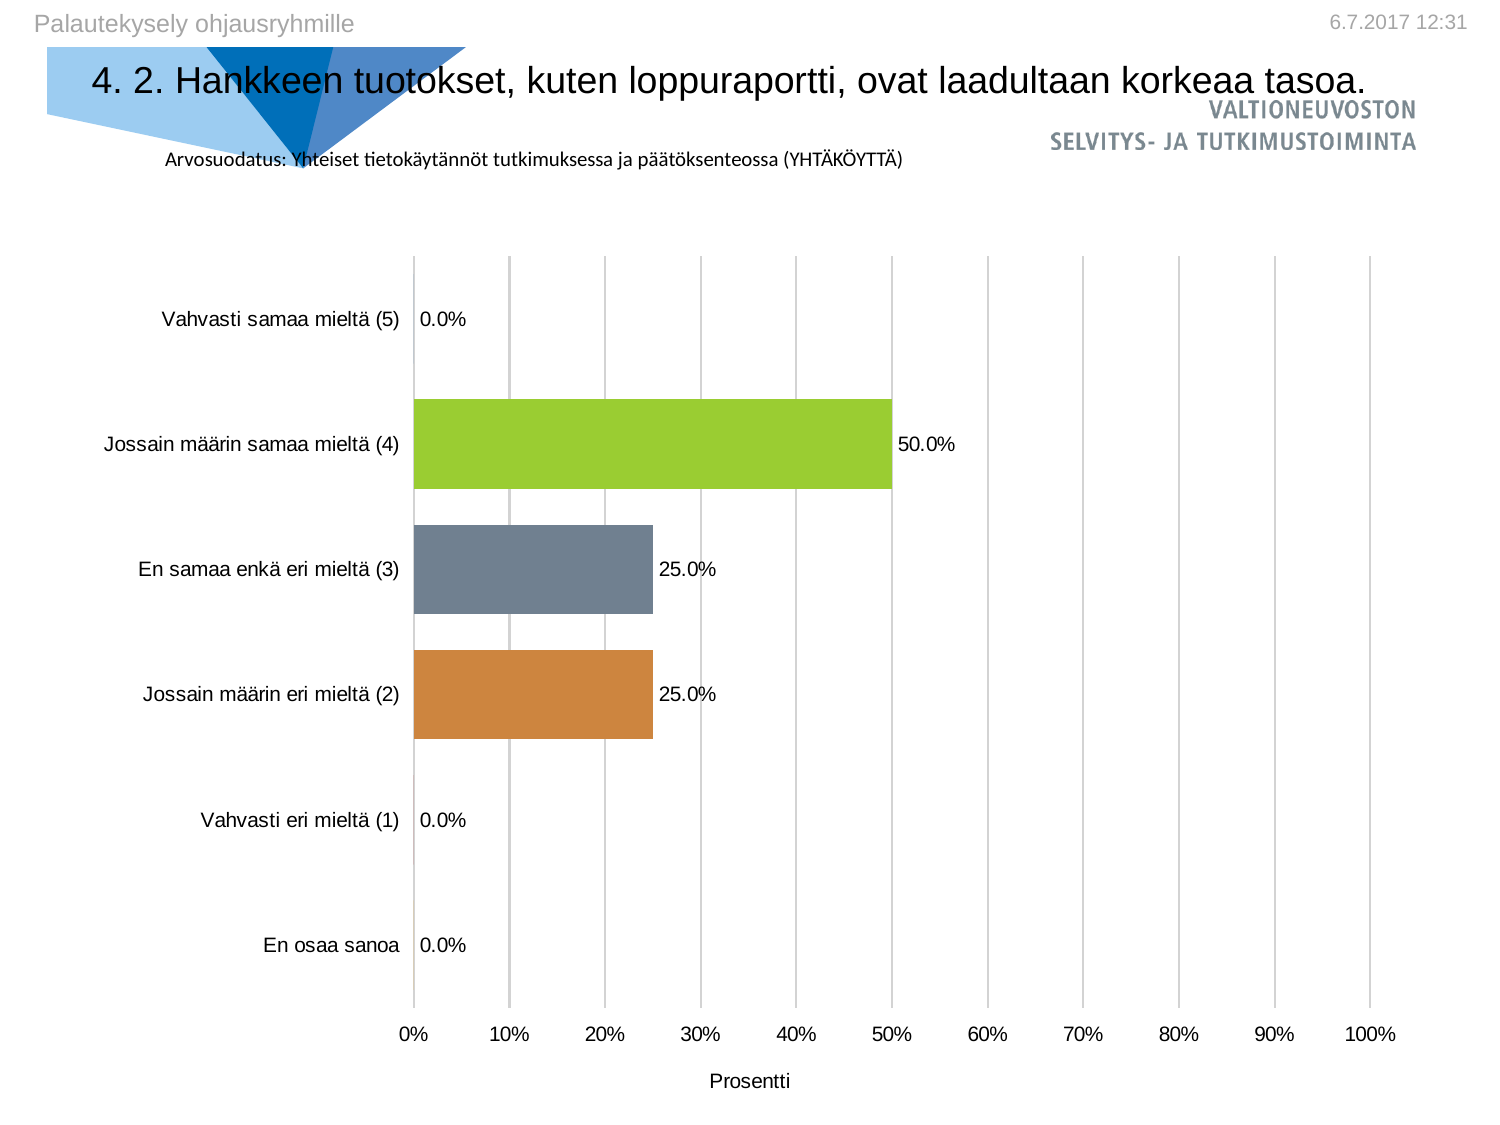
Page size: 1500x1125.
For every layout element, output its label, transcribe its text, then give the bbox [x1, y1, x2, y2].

chart [76, 238, 1424, 1125]
title Arvosuodatus: Yhteiset tietokäytännöt tutkimuksessa ja päätöksenteossa (YHTÄKÖYTTÄ) [148, 123, 1500, 217]
title 4. 2. Hankkeen tuotokset, kuten loppuraportti, ovat laadultaan korkeaa tasoa. [76, 38, 1427, 126]
list Palautekysely ohjausryhmille [0, 0, 1500, 38]
